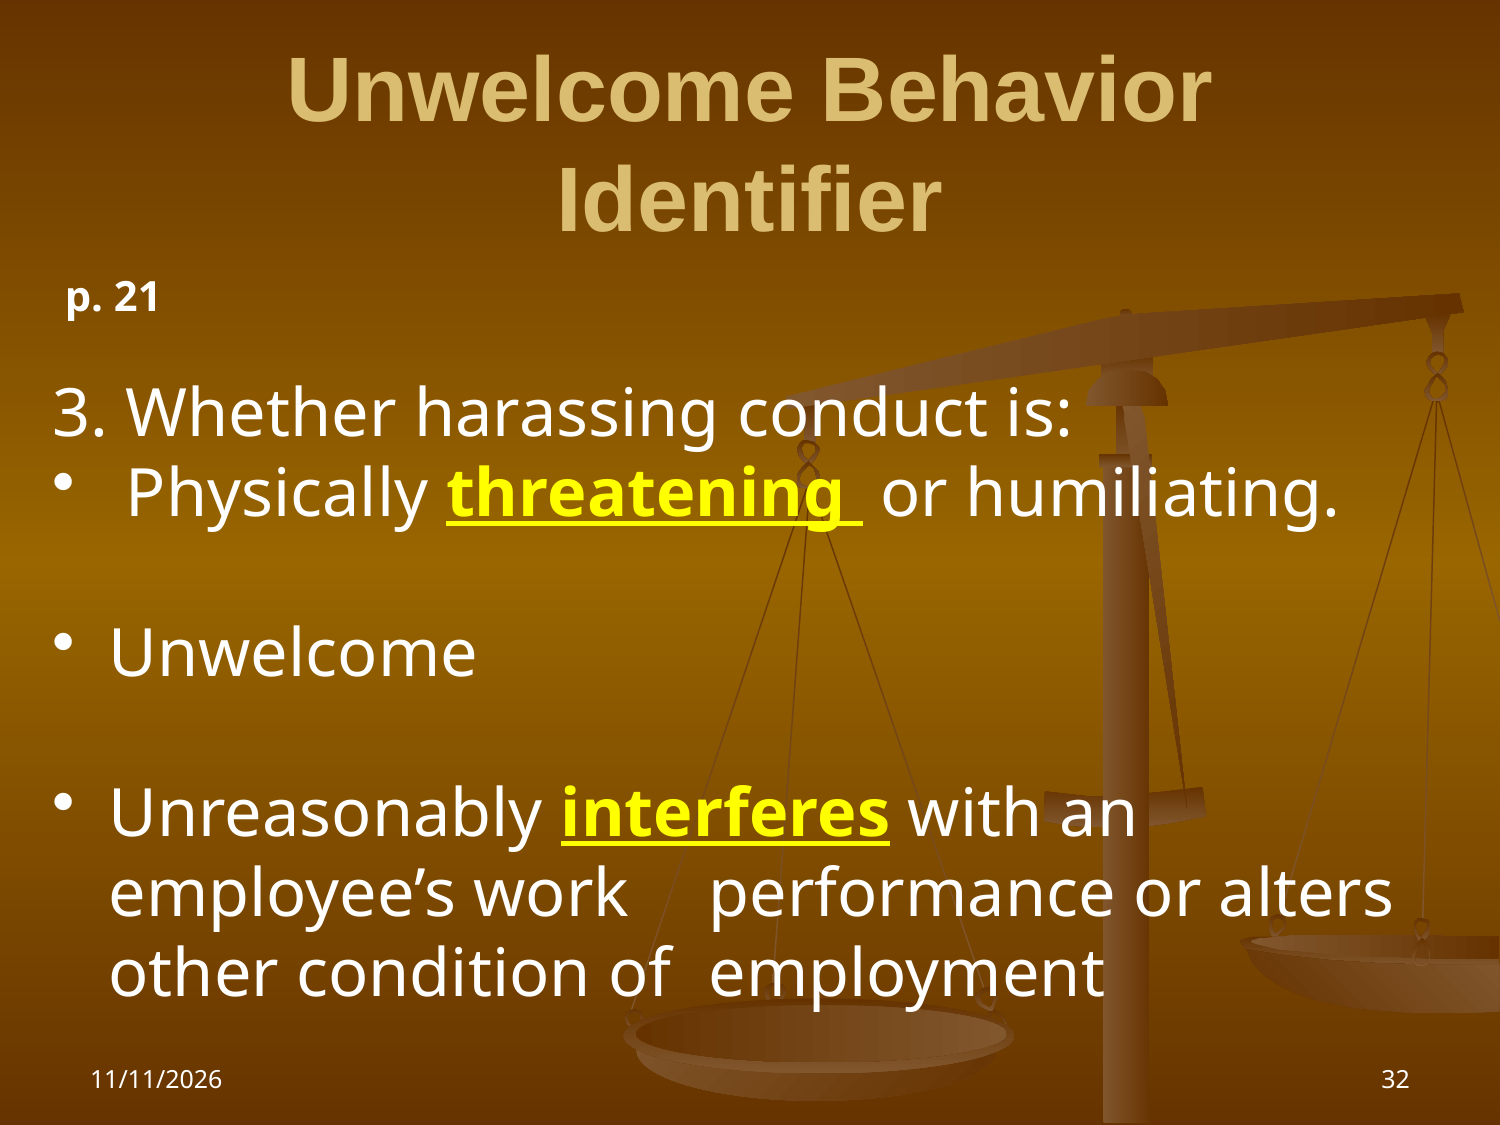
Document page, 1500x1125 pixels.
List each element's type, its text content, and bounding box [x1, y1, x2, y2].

slide_number 32 [1074, 1029, 1426, 1106]
text_box p. 21 [49, 262, 188, 328]
title Unwelcome Behavior Identifier [74, 45, 1426, 234]
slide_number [74, 1029, 426, 1106]
text_box 3. Whether harassing conduct is: Physically threatening or humiliating. Unwelcome Unreasonably interferes with an employee’s work performance or alters other condition of employment [37, 362, 1438, 1017]
